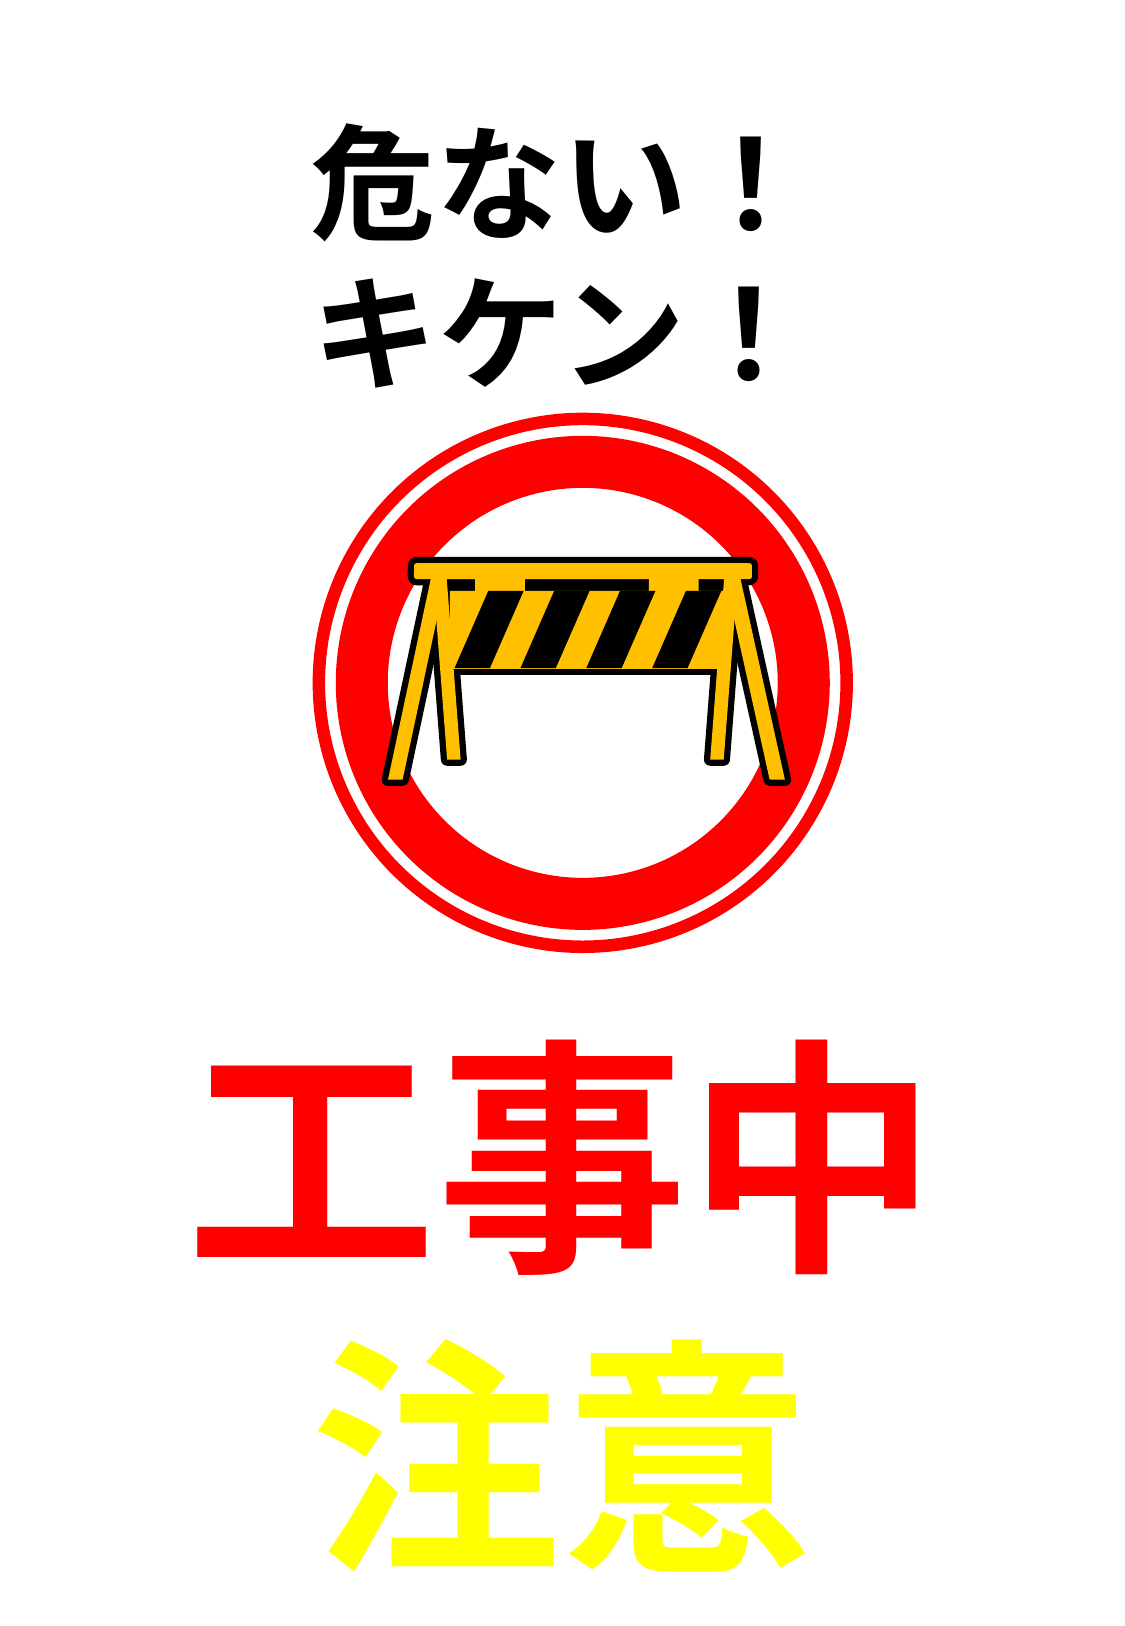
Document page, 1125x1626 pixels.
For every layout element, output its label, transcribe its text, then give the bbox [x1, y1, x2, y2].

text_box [312, 412, 854, 954]
text_box 危ない！ キケン！ [0, 97, 1125, 413]
text_box 工事中 注意 [0, 995, 1125, 1610]
